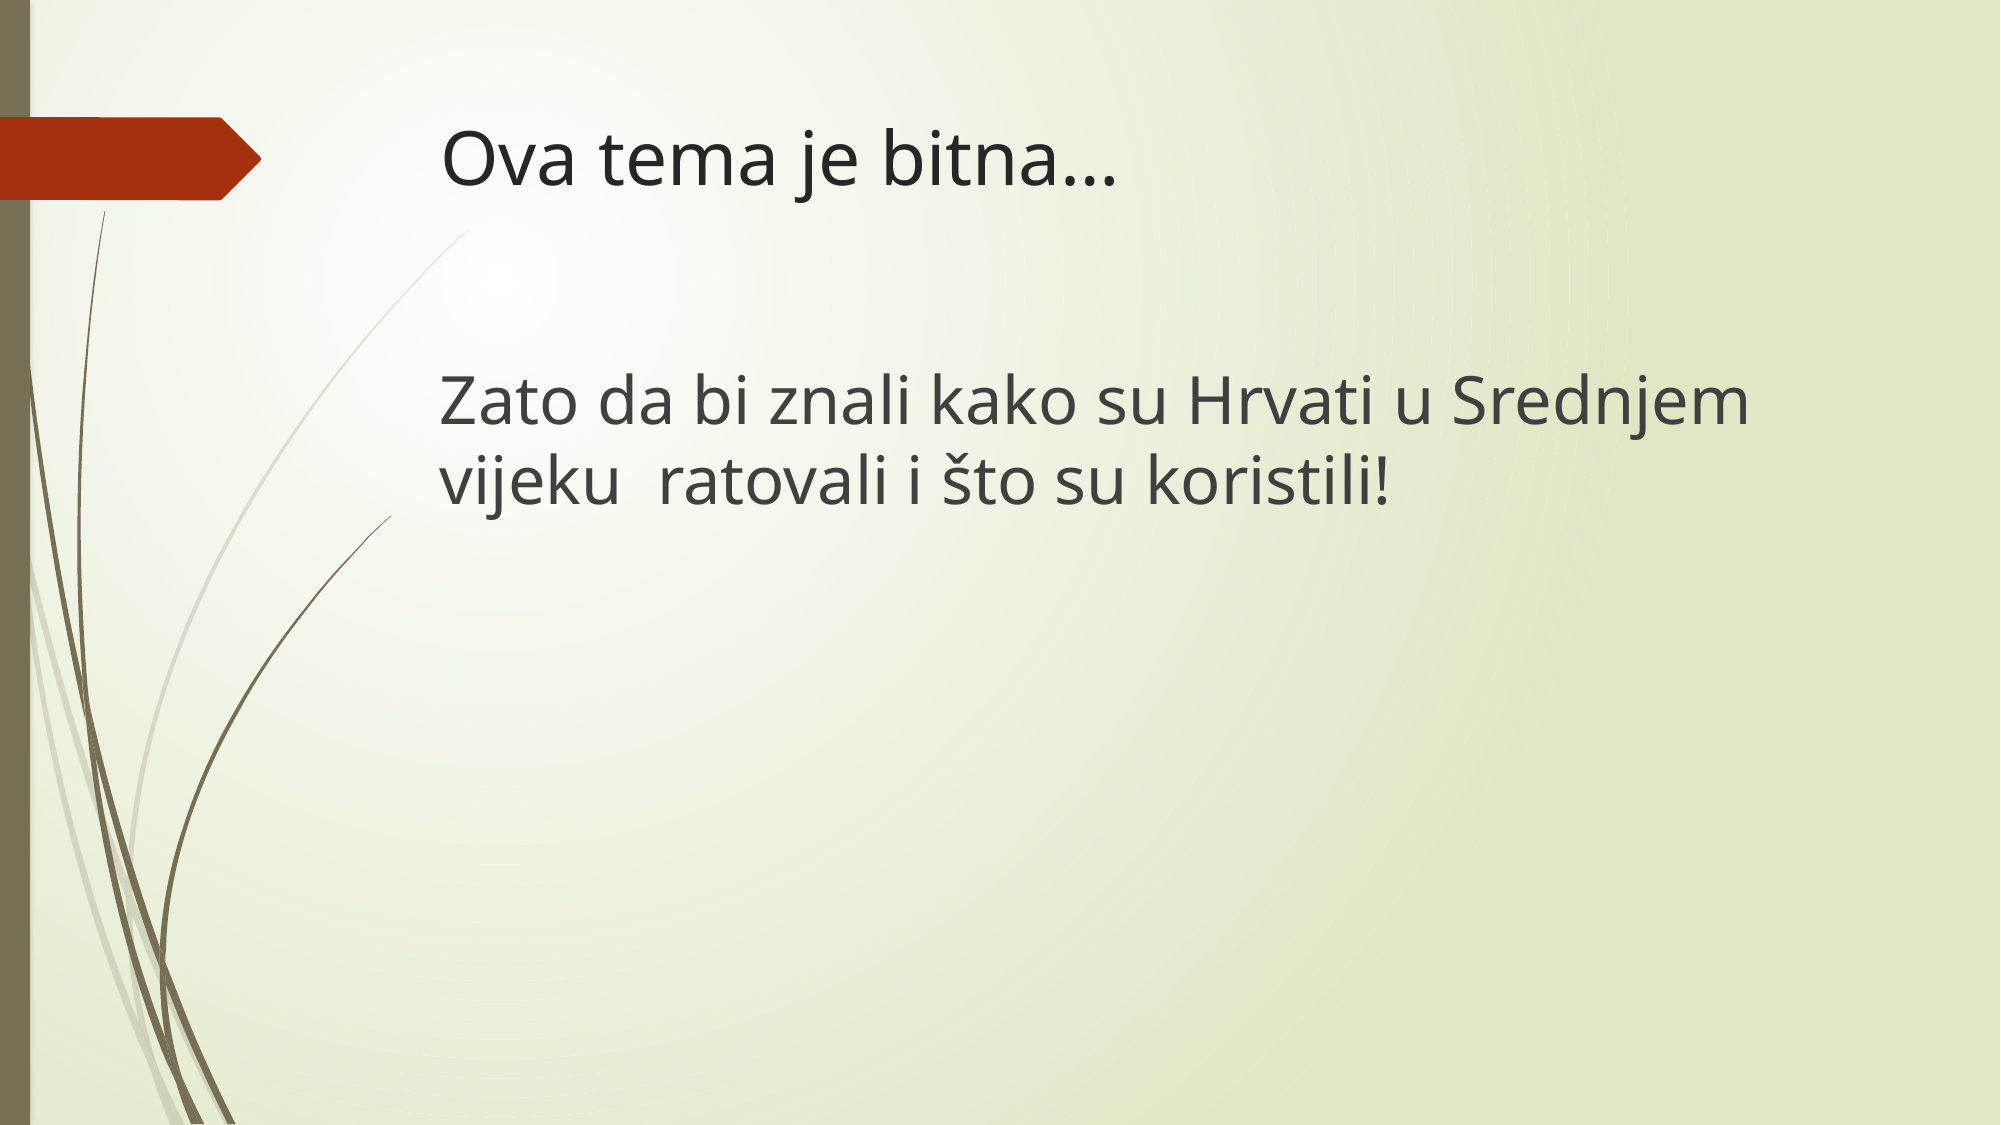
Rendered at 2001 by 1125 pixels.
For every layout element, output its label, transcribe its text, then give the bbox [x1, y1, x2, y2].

title Ova tema je bitna… [425, 102, 1888, 313]
list Zato da bi znali kako su Hrvati u Srednjem vijeku ratovali i što su koristili! [424, 350, 1888, 970]
